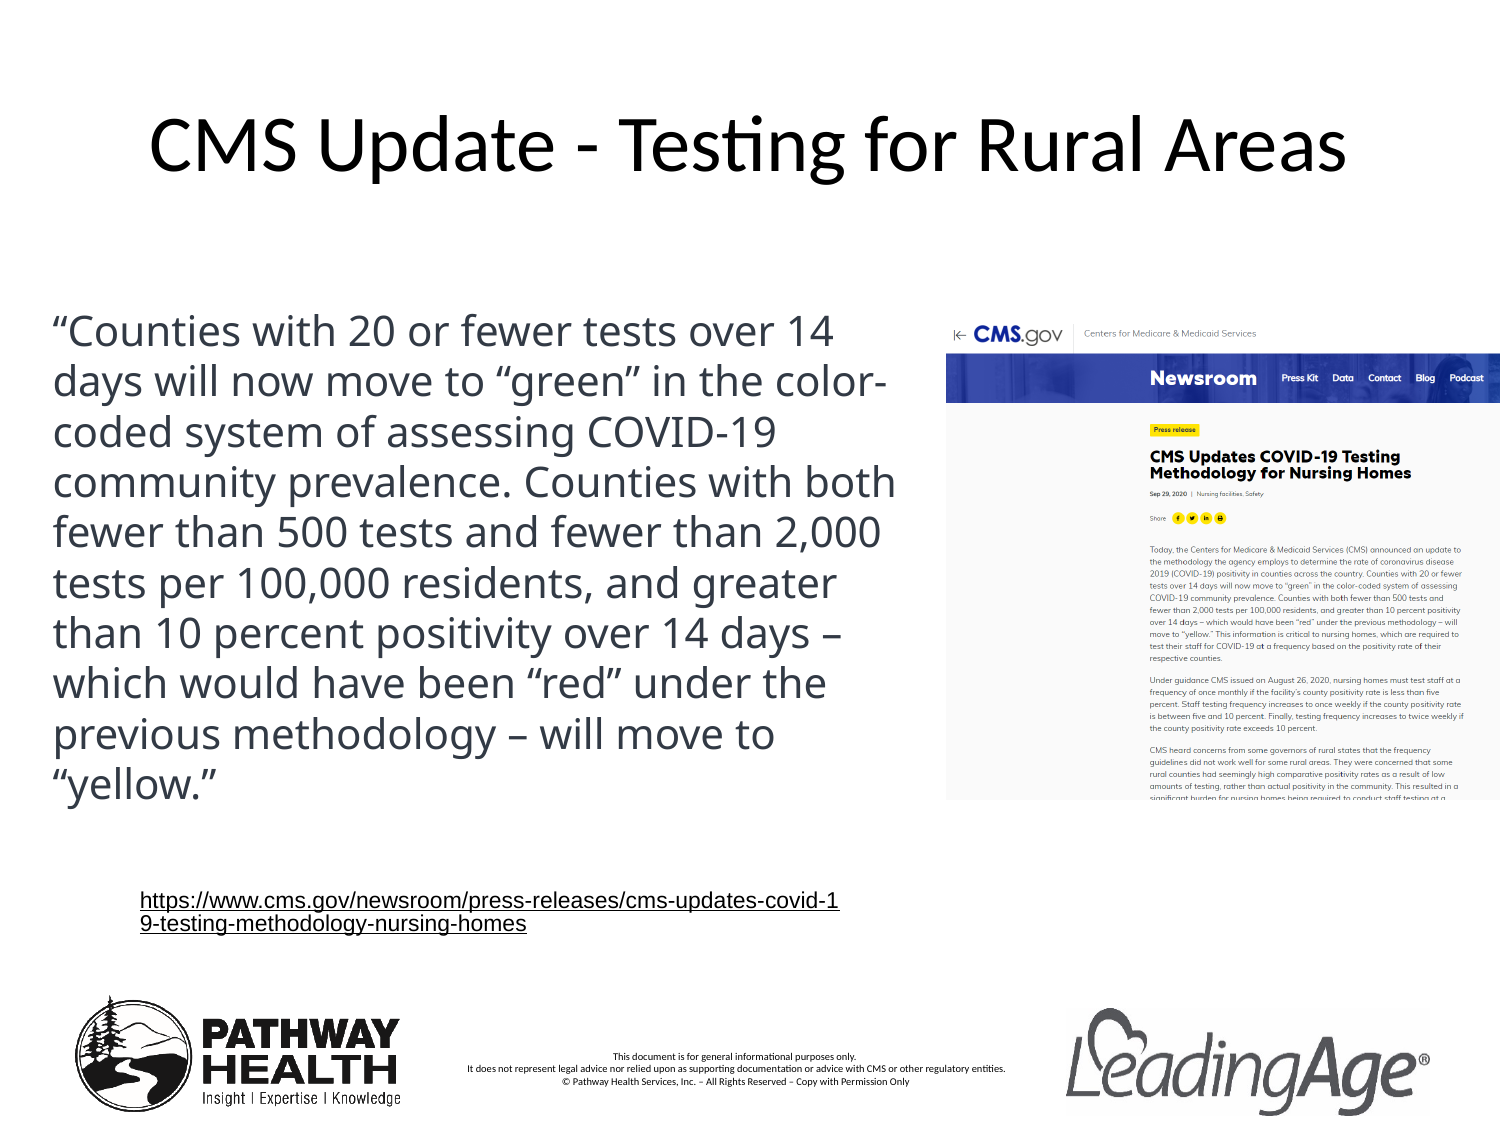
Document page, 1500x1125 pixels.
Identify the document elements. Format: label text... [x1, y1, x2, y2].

picture [946, 324, 1500, 801]
picture [1066, 1008, 1430, 1116]
picture [75, 995, 400, 1112]
list “Counties with 20 or fewer tests over 14 days will now move to “green” in the color-coded system of assessing COVID-19 community prevalence. Counties with both fewer than 500 tests and fewer than 2,000 tests per 100,000 residents, and greater than 10 percent positivity over 14 days – which would have been “red” under the previous methodology – will move to “yellow.” [37, 296, 913, 829]
text_box https://www.cms.gov/newsroom/press-releases/cms-updates-covid-19-testing-methodology-nursing-homes [124, 878, 863, 948]
title CMS Update - Testing for Rural Areas [75, 45, 1425, 233]
